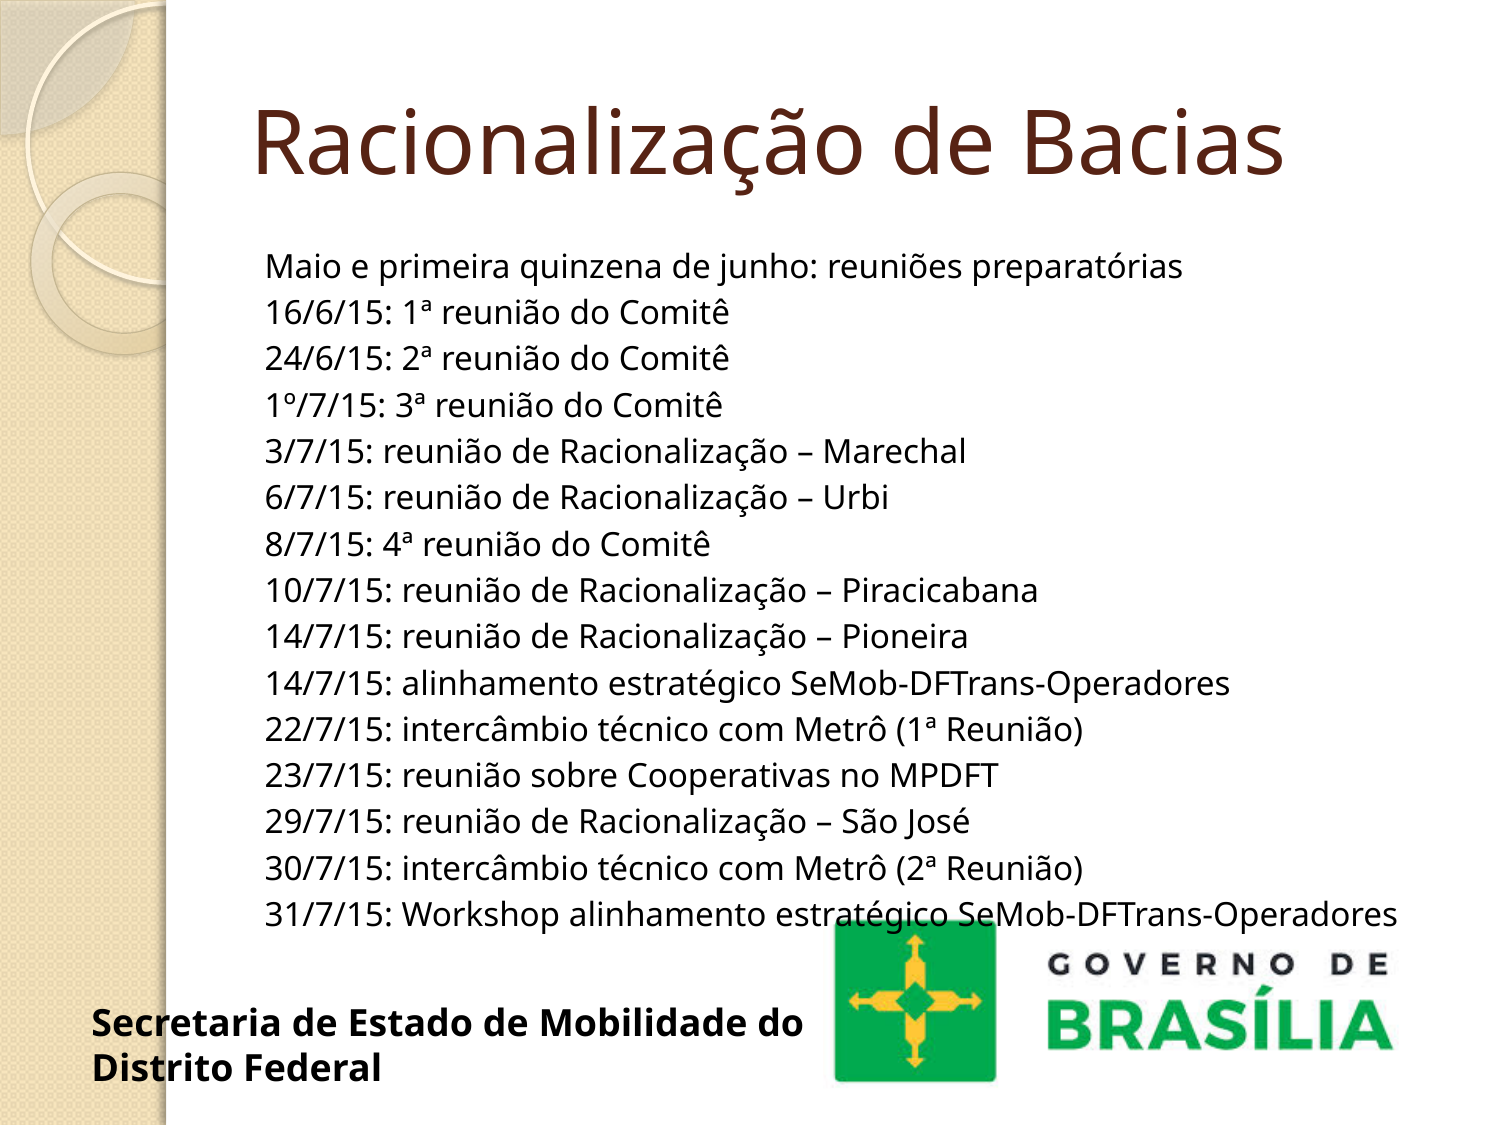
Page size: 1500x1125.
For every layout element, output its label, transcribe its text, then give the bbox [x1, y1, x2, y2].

title Racionalização de Bacias [235, 45, 1466, 233]
picture [823, 953, 1424, 1118]
list Maio e primeira quinzena de junho: reuniões preparatórias 16/6/15: 1ª reunião do Comitê 24/6/15: 2ª reunião do Comitê 1º/7/15: 3ª reunião do Comitê 3/7/15: reunião de Racionalização – Marechal 6/7/15: reunião de Racionalização – Urbi 8/7/15: 4ª reunião do Comitê 10/7/15: reunião de Racionalização – Piracicabana 14/7/15: reunião de Racionalização – Pioneira 14/7/15: alinhamento estratégico SeMob-DFTrans-Operadores 22/7/15: intercâmbio técnico com Metrô (1ª Reunião) 23/7/15: reunião sobre Cooperativas no MPDFT 29/7/15: reunião de Racionalização – São José 30/7/15: intercâmbio técnico com Metrô (2ª Reunião) 31/7/15: Workshop alinhamento estratégico SeMob-DFTrans-Operadores [235, 237, 1466, 953]
